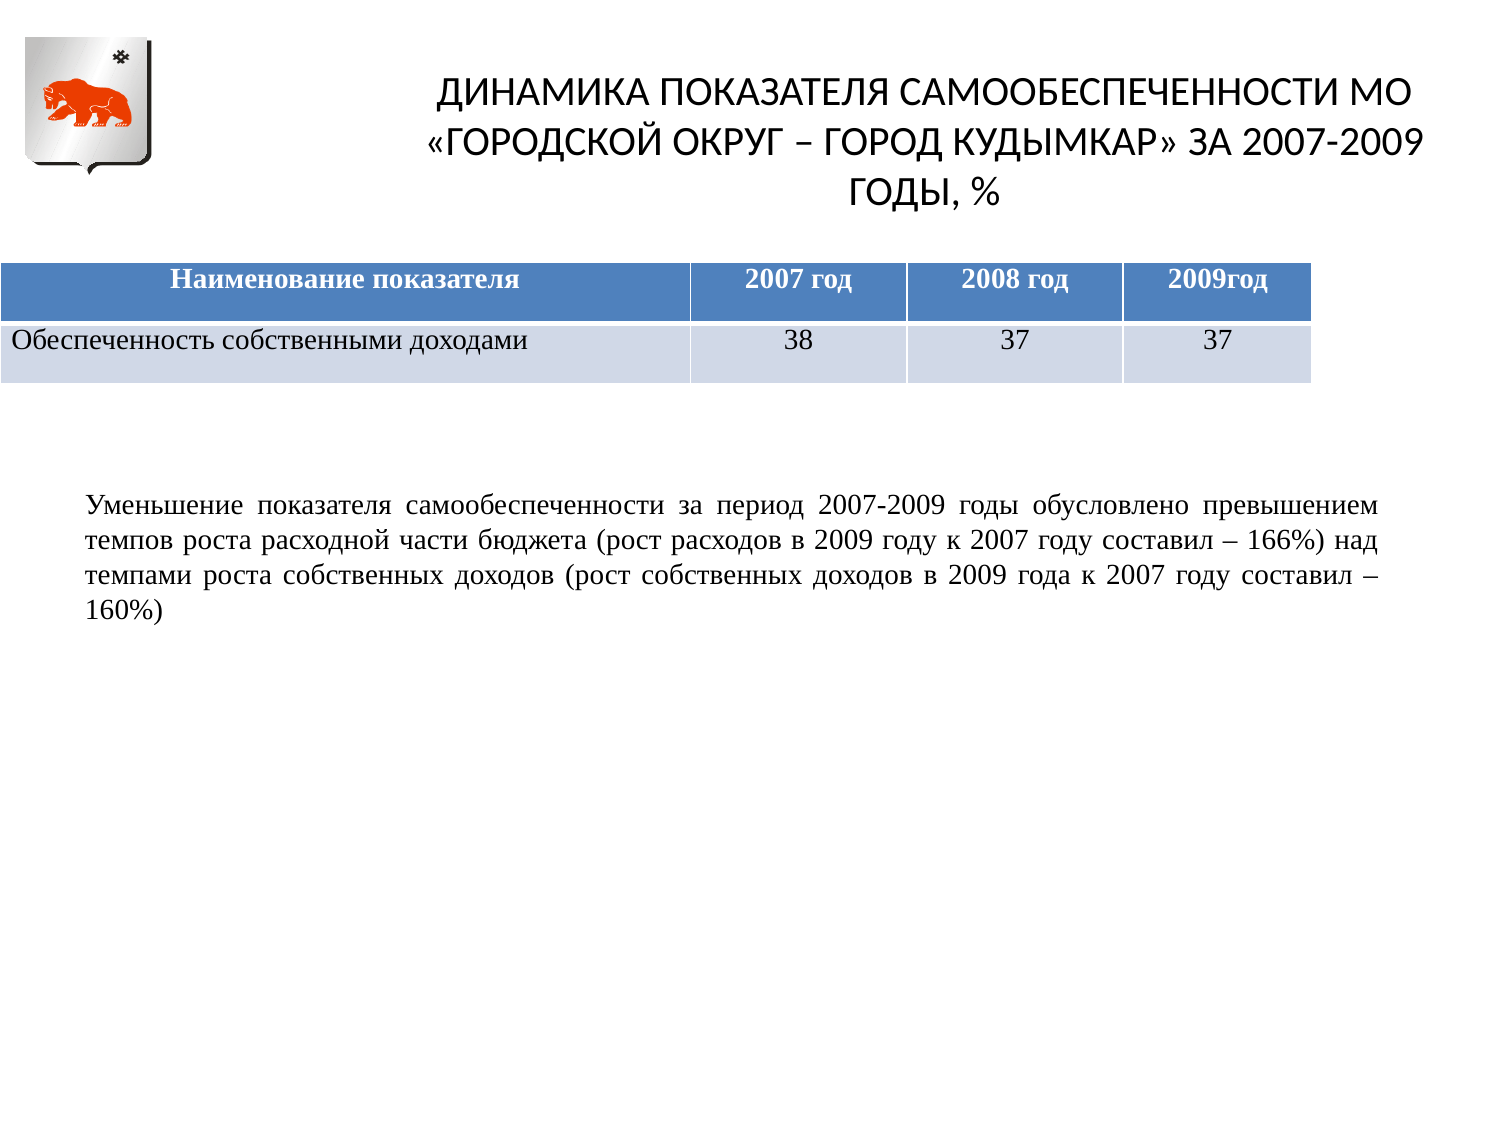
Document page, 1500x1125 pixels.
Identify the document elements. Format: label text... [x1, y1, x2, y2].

title ДИНАМИКА ПОКАЗАТЕЛЯ САМООБЕСПЕЧЕННОСТИ МО «ГОРОДСКОЙ ОКРУГ – ГОРОД КУДЫМКАР» ЗА 2007-2009 ГОДЫ, % [349, 45, 1500, 233]
picture [23, 34, 153, 176]
table_cell 37 [1124, 326, 1311, 383]
table_header Наименование показателя [1, 263, 690, 321]
table_header 2009год [1124, 263, 1311, 321]
table_cell 37 [908, 326, 1122, 383]
table_cell Обеспеченность собственными доходами [1, 326, 690, 383]
text_box Уменьшение показателя самообеспеченности за период 2007-2009 годы обусловлено превышением темпов роста расходной части бюджета (рост расходов в 2009 году к 2007 году составил – 166%) над темпами роста собственных доходов (рост собственных доходов в 2009 года к 2007 году составил – 160%) [68, 443, 1397, 668]
table_header 2007 год [691, 263, 906, 321]
table_header 2008 год [908, 263, 1122, 321]
table_cell 38 [691, 326, 906, 383]
